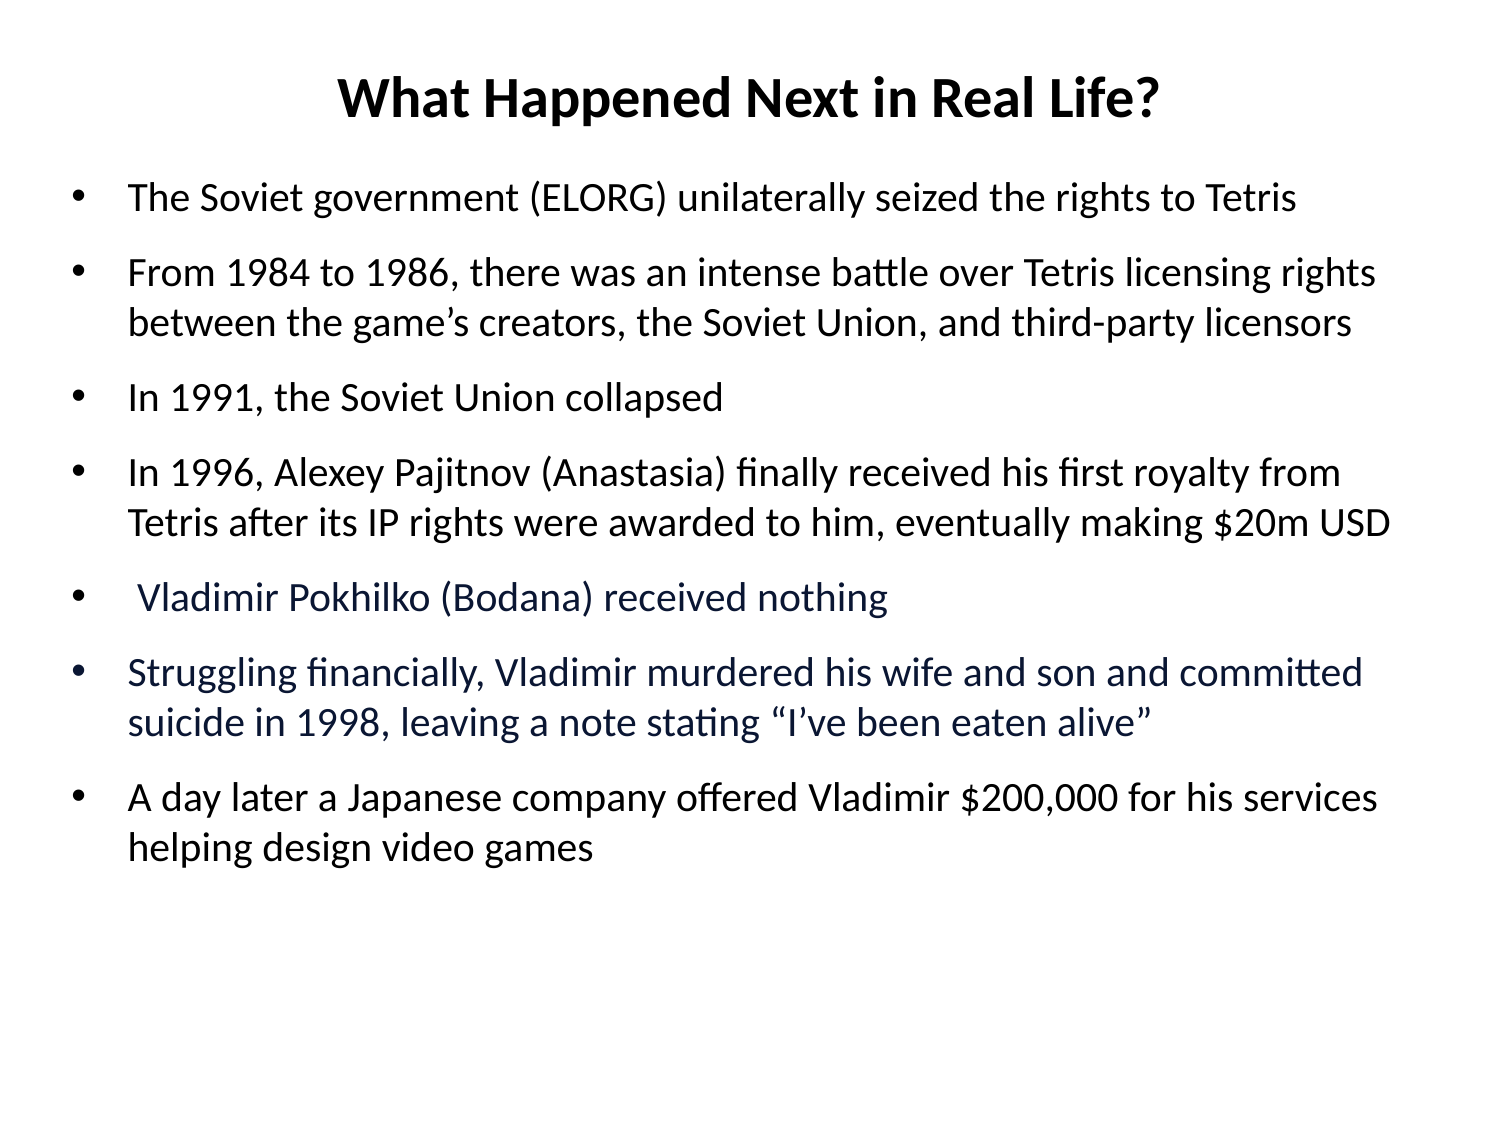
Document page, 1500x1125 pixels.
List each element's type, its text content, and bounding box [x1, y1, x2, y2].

title What Happened Next in Real Life? [75, 0, 1425, 162]
list The Soviet government (ELORG) unilaterally seized the rights to Tetris From 1984 to 1986, there was an intense battle over Tetris licensing rights between the game’s creators, the Soviet Union, and third-party licensors In 1991, the Soviet Union collapsed In 1996, Alexey Pajitnov (Anastasia) finally received his first royalty from Tetris after its IP rights were awarded to him, eventually making $20m USD Vladimir Pokhilko (Bodana) received nothing Struggling financially, Vladimir murdered his wife and son and committed suicide in 1998, leaving a note stating “I’ve been eaten alive” A day later a Japanese company offered Vladimir $200,000 for his services helping design video games [56, 162, 1444, 1088]
